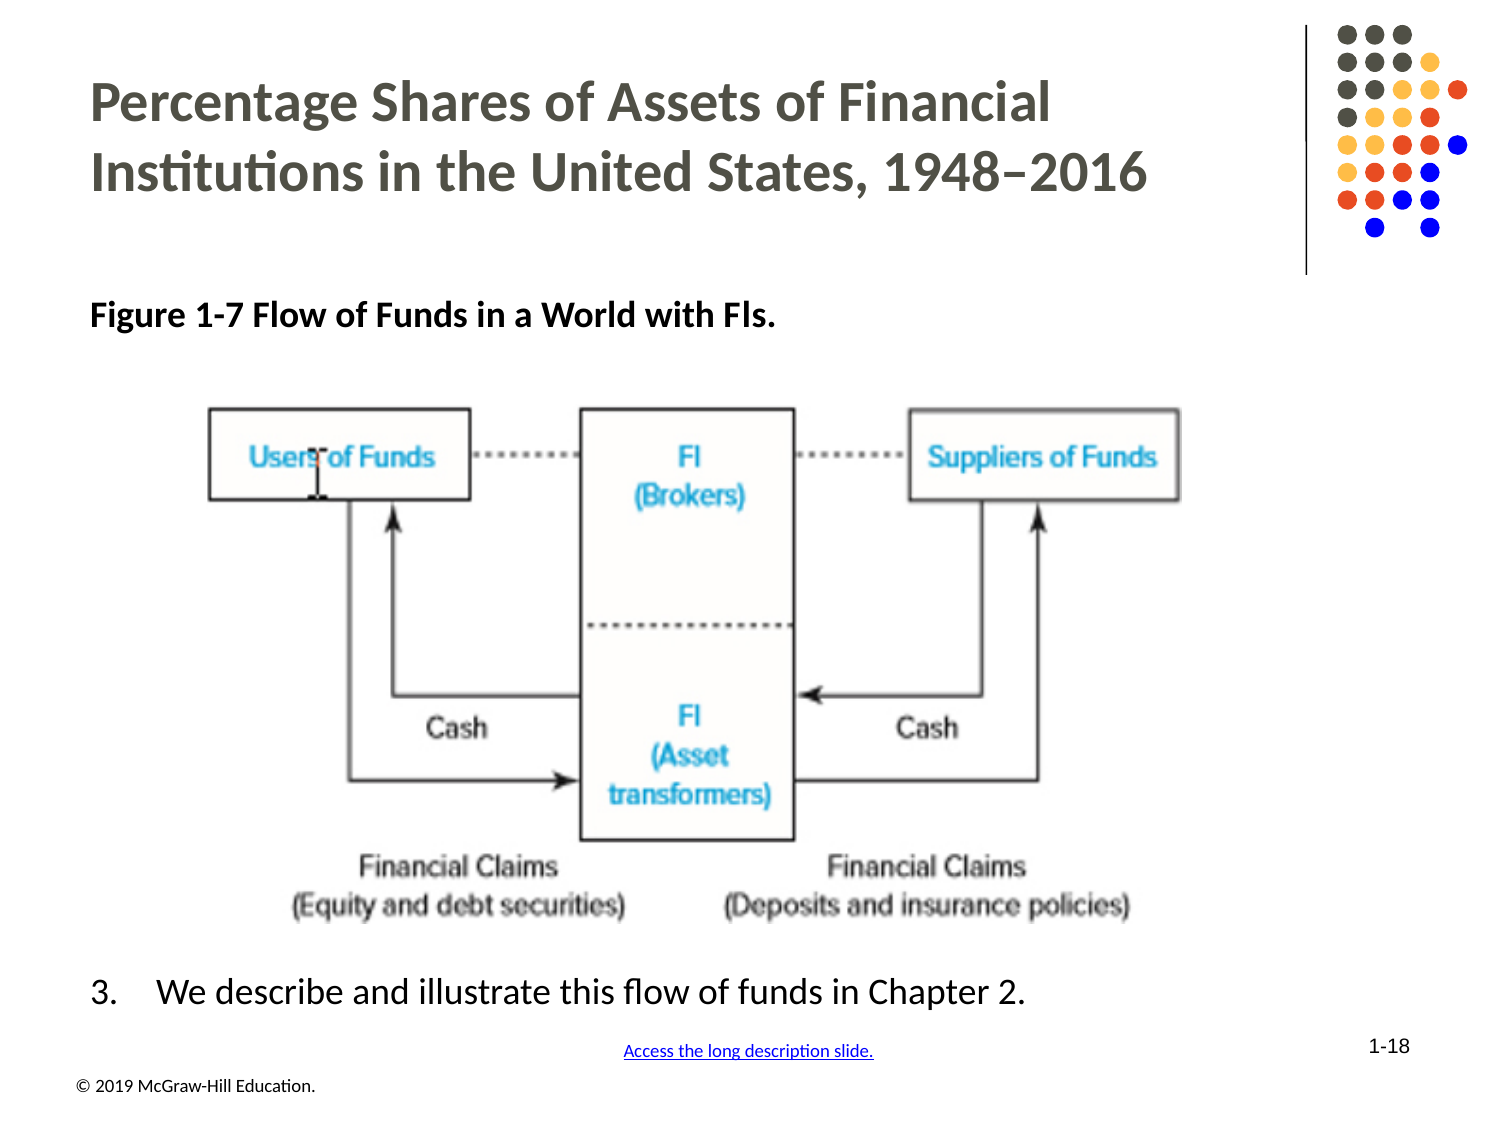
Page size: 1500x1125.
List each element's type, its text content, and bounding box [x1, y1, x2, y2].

list We describe and illustrate this flow of funds in Chapter 2. [75, 959, 1069, 1024]
list Access the long description slide. [574, 1031, 924, 1074]
picture [205, 404, 1182, 924]
title Percentage Shares of Assets of Financial Institutions in the United States, 1948–2016 [75, 48, 1242, 218]
list Figure 1-7 Flow of Funds in a World with F l s. [75, 282, 898, 343]
slide_number 1-18 [1074, 1025, 1425, 1100]
